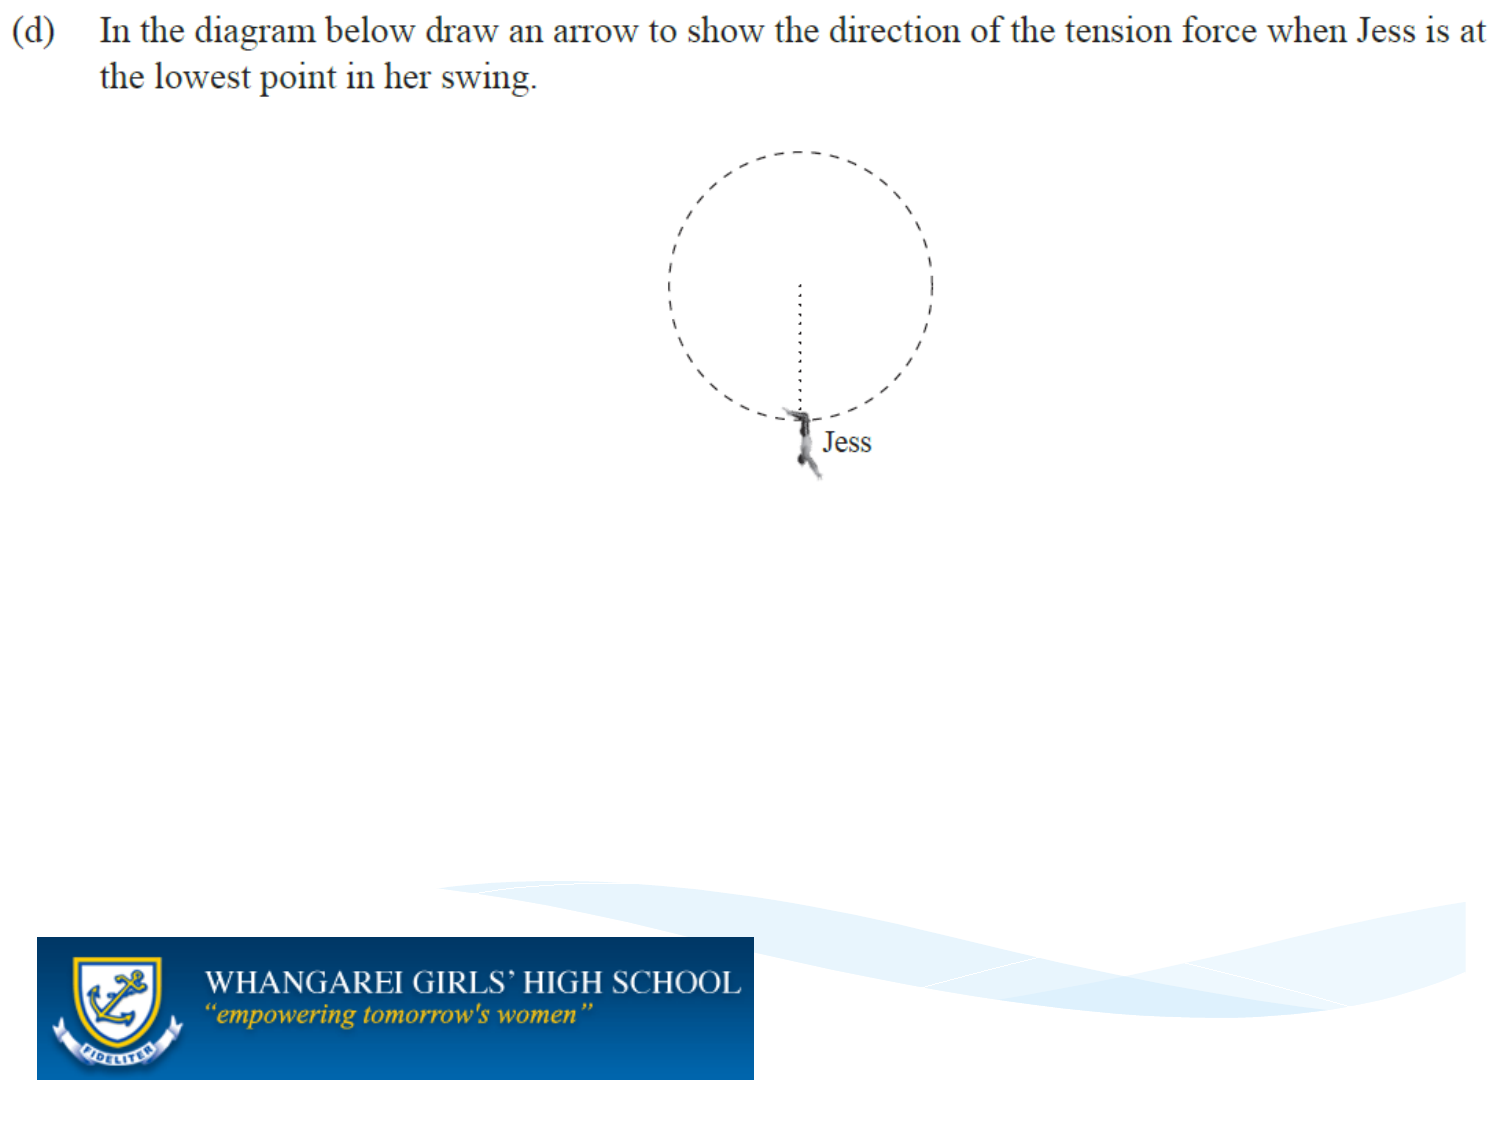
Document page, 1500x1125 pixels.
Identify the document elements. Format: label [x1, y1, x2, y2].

picture [37, 937, 754, 1080]
picture [0, 0, 1500, 588]
